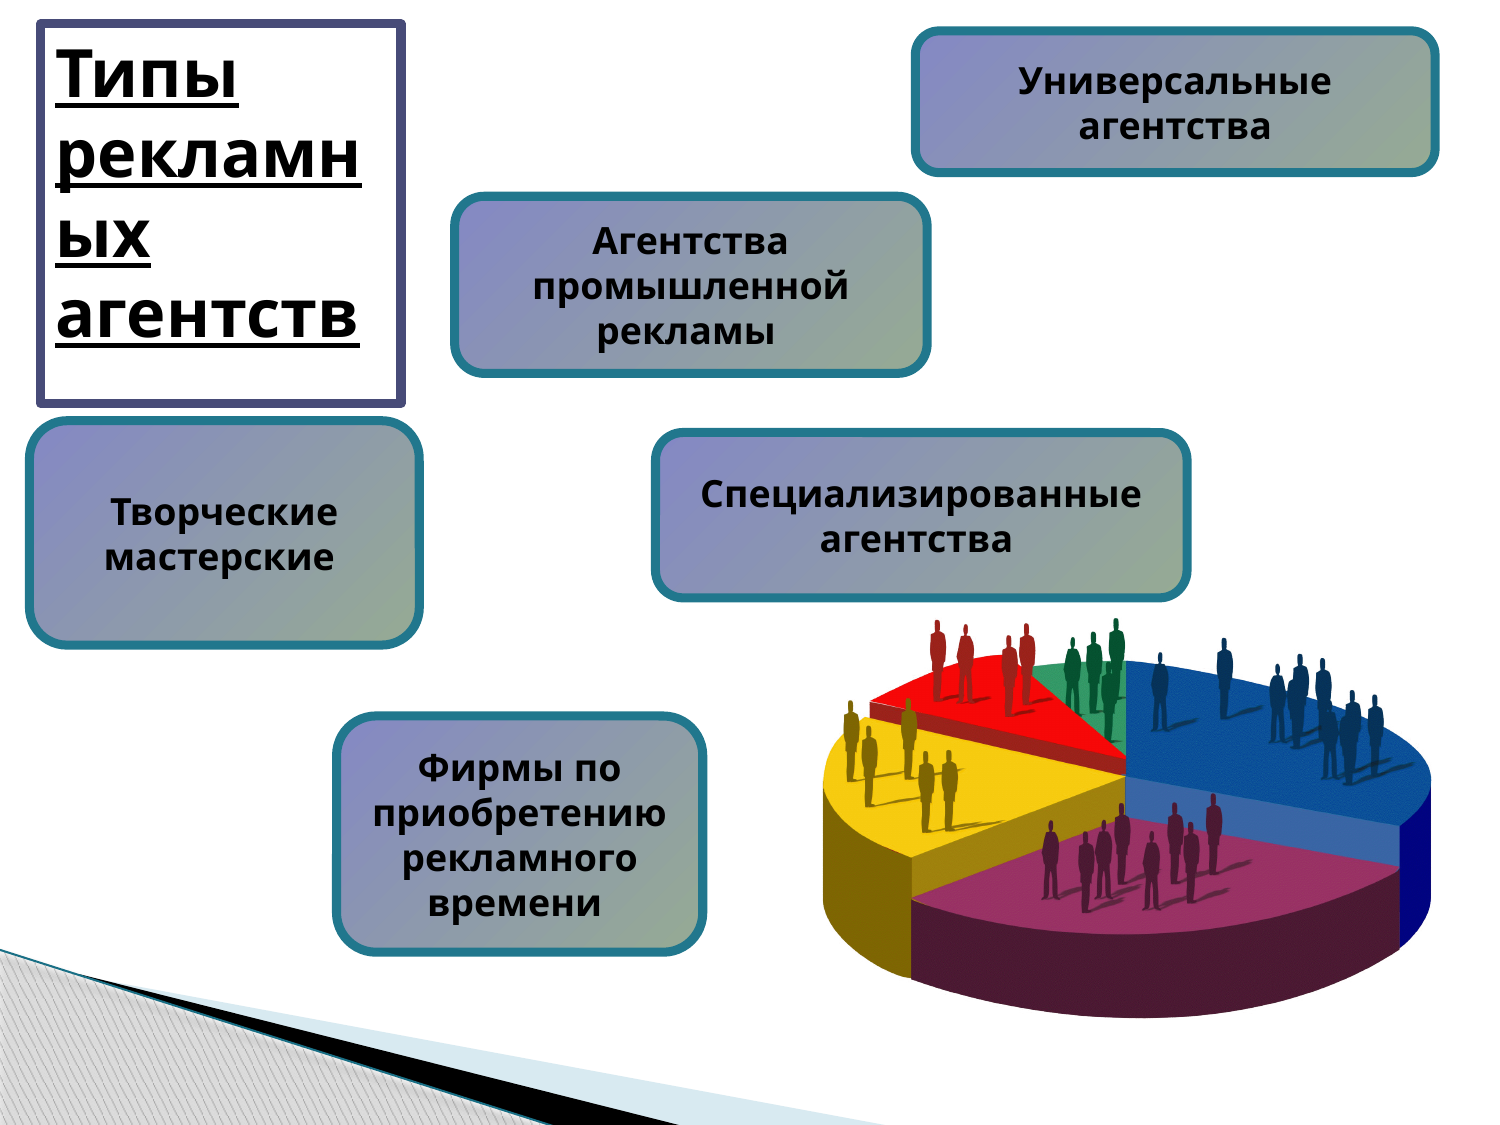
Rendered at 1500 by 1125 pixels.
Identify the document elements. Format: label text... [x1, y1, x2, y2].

text_box Творческие мастерские [24, 416, 424, 650]
picture [770, 510, 1500, 1125]
text_box Универсальные агентства [910, 26, 1440, 178]
text_box Агентства промышленной рекламы [450, 191, 932, 378]
text_box Типы рекламных агентств [36, 19, 406, 408]
text_box Фирмы по приобретению рекламного времени [331, 711, 708, 957]
text_box Специализированные агентства [650, 427, 1192, 603]
